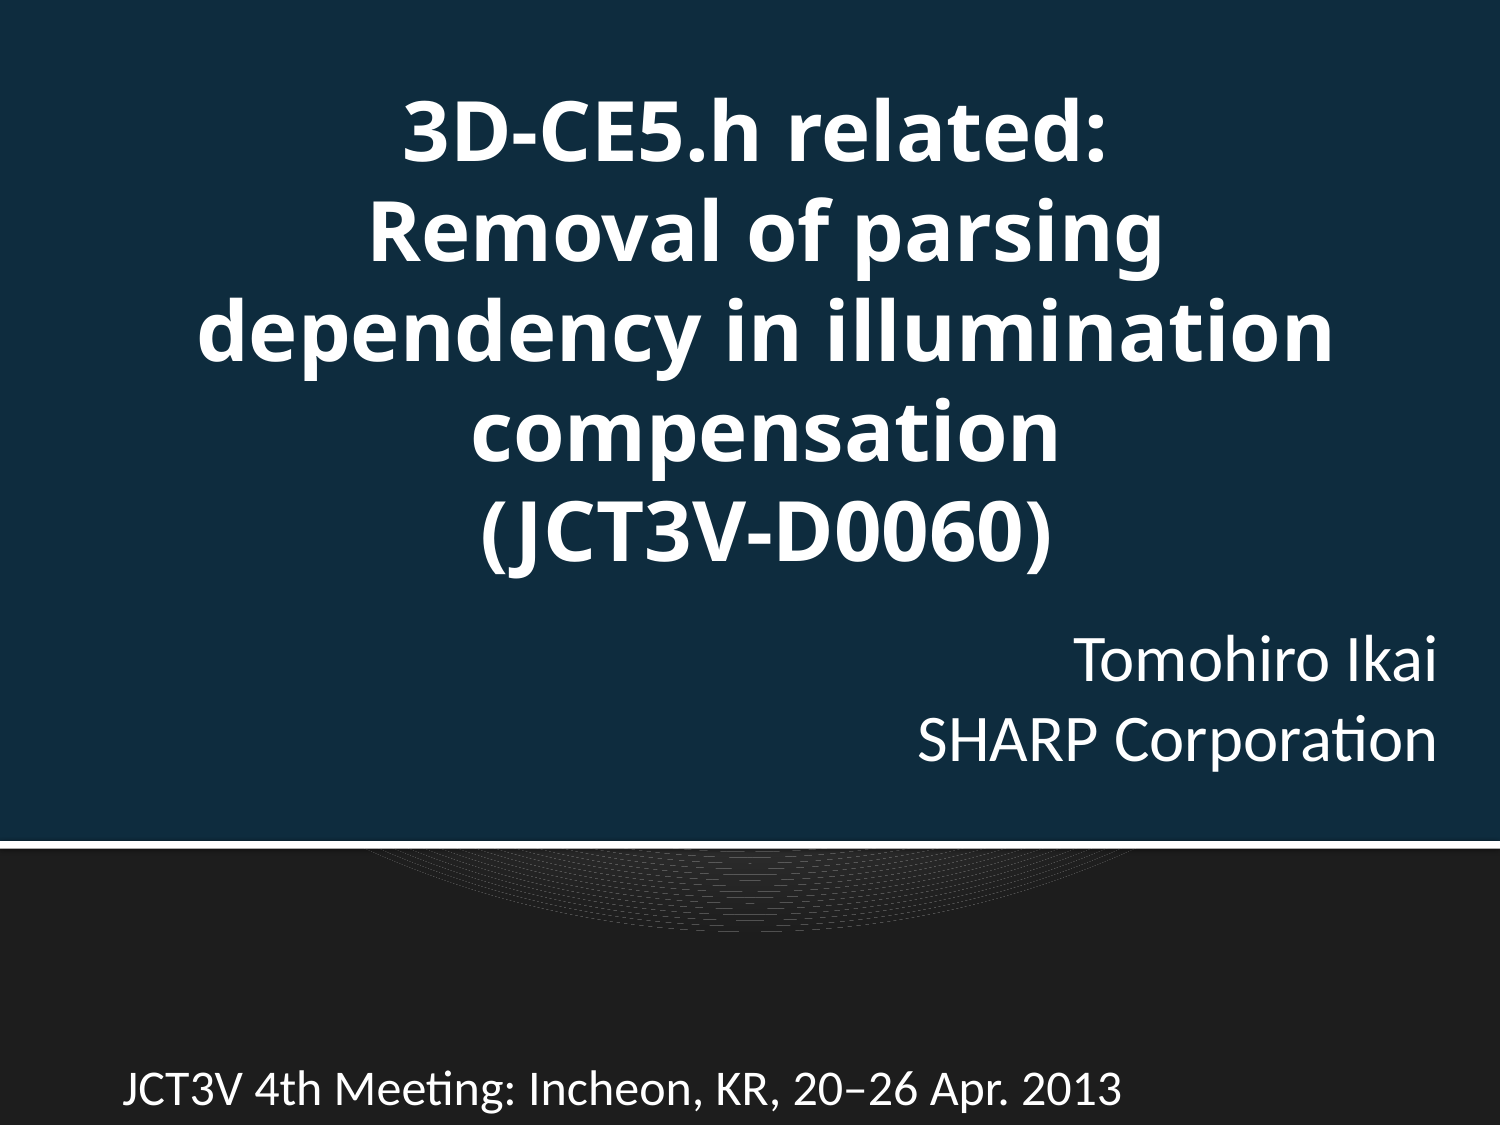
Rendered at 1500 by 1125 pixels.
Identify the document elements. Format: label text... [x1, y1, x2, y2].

subtitle Tomohiro Ikai SHARP Corporation [206, 550, 1448, 776]
list JCT3V 4th Meeting: Incheon, KR, 20–26 Apr. 2013 [93, 1040, 1424, 1125]
title 3D-CE5.h related: Removal of parsing dependency in illumination compensation (JCT3V-D0060) [100, 77, 1426, 277]
